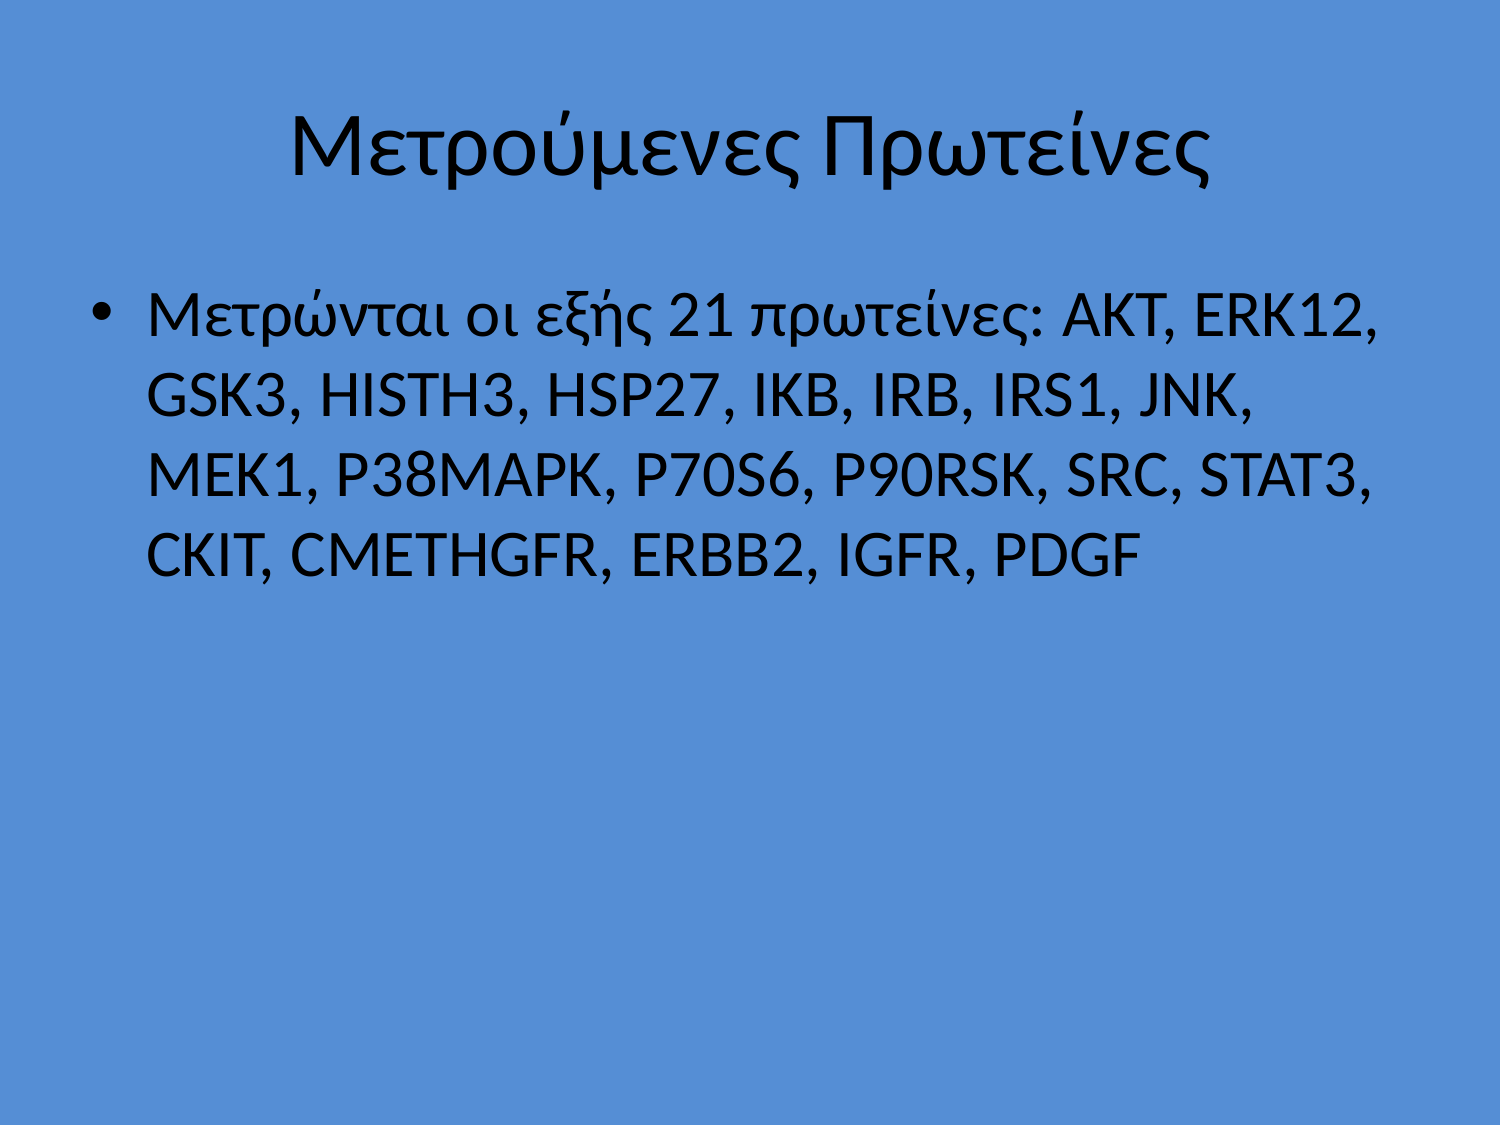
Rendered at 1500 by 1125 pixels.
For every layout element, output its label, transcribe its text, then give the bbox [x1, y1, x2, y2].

title Μετρούμενες Πρωτείνες [75, 45, 1425, 233]
list Μετρώνται οι εξής 21 πρωτείνες: AKT, ERK12, GSK3, HISTH3, HSP27, IKB, IRB, IRS1, JNK, MEK1, P38MAPK, P70S6, P90RSK, SRC, STAT3, CKIT, CMETHGFR, ERBB2, IGFR, PDGF [75, 262, 1425, 1005]
